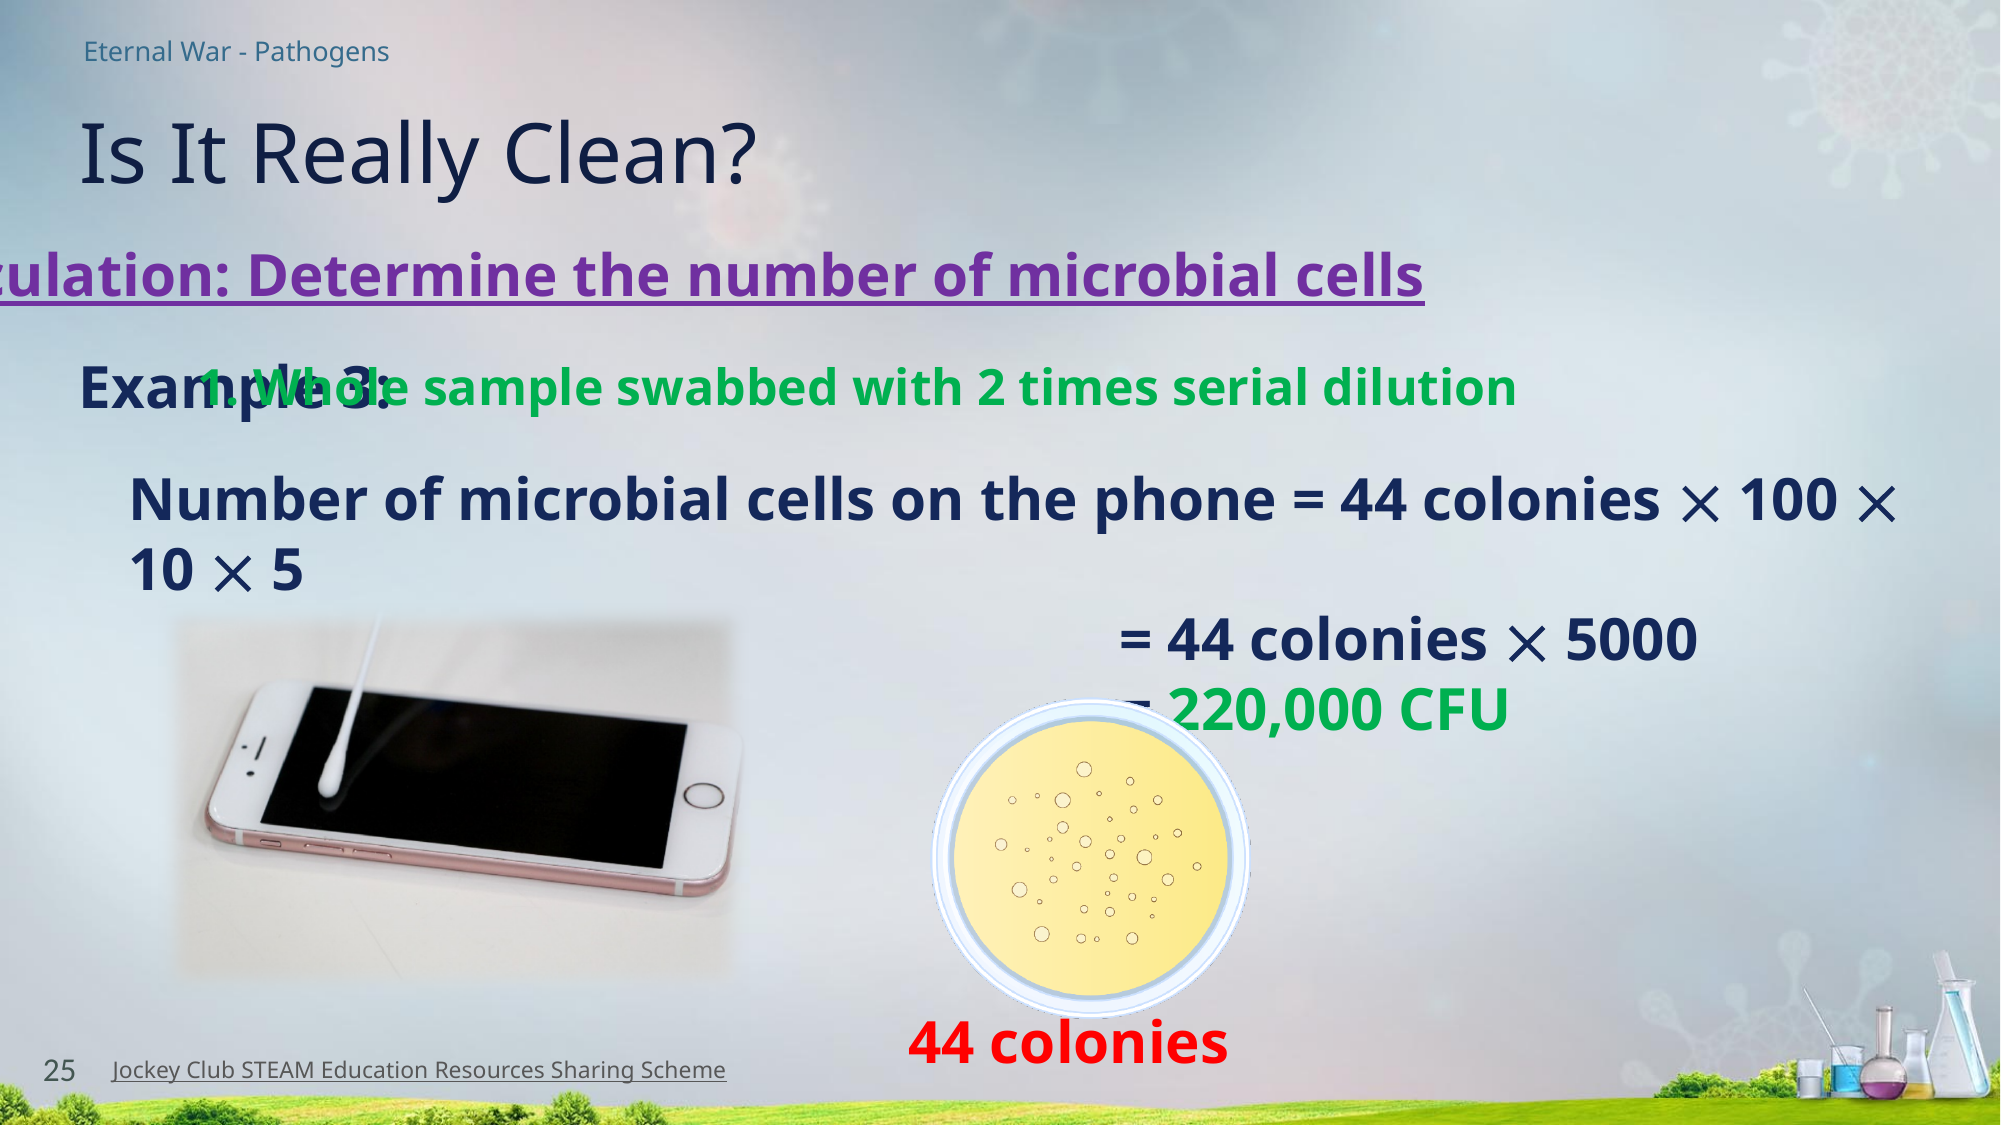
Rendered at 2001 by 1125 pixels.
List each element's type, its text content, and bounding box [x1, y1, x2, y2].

text_box Number of microbial cells on the phone = 44 colonies  100  10  5 = 44 colonies  5000 = 220,000 CFU [113, 455, 1961, 750]
text_box Is It Really Clean? [59, 41, 1470, 259]
text_box Example 3: [64, 342, 407, 428]
text_box Whole sample swabbed with 2 times serial dilution [182, 347, 1534, 423]
text_box 44 colonies [893, 997, 1244, 1083]
picture [0, 0, 2001, 1125]
slide_number 25 [18, 1038, 101, 1099]
text_box Calculation: Determine the number of microbial cells [0, 230, 1440, 316]
